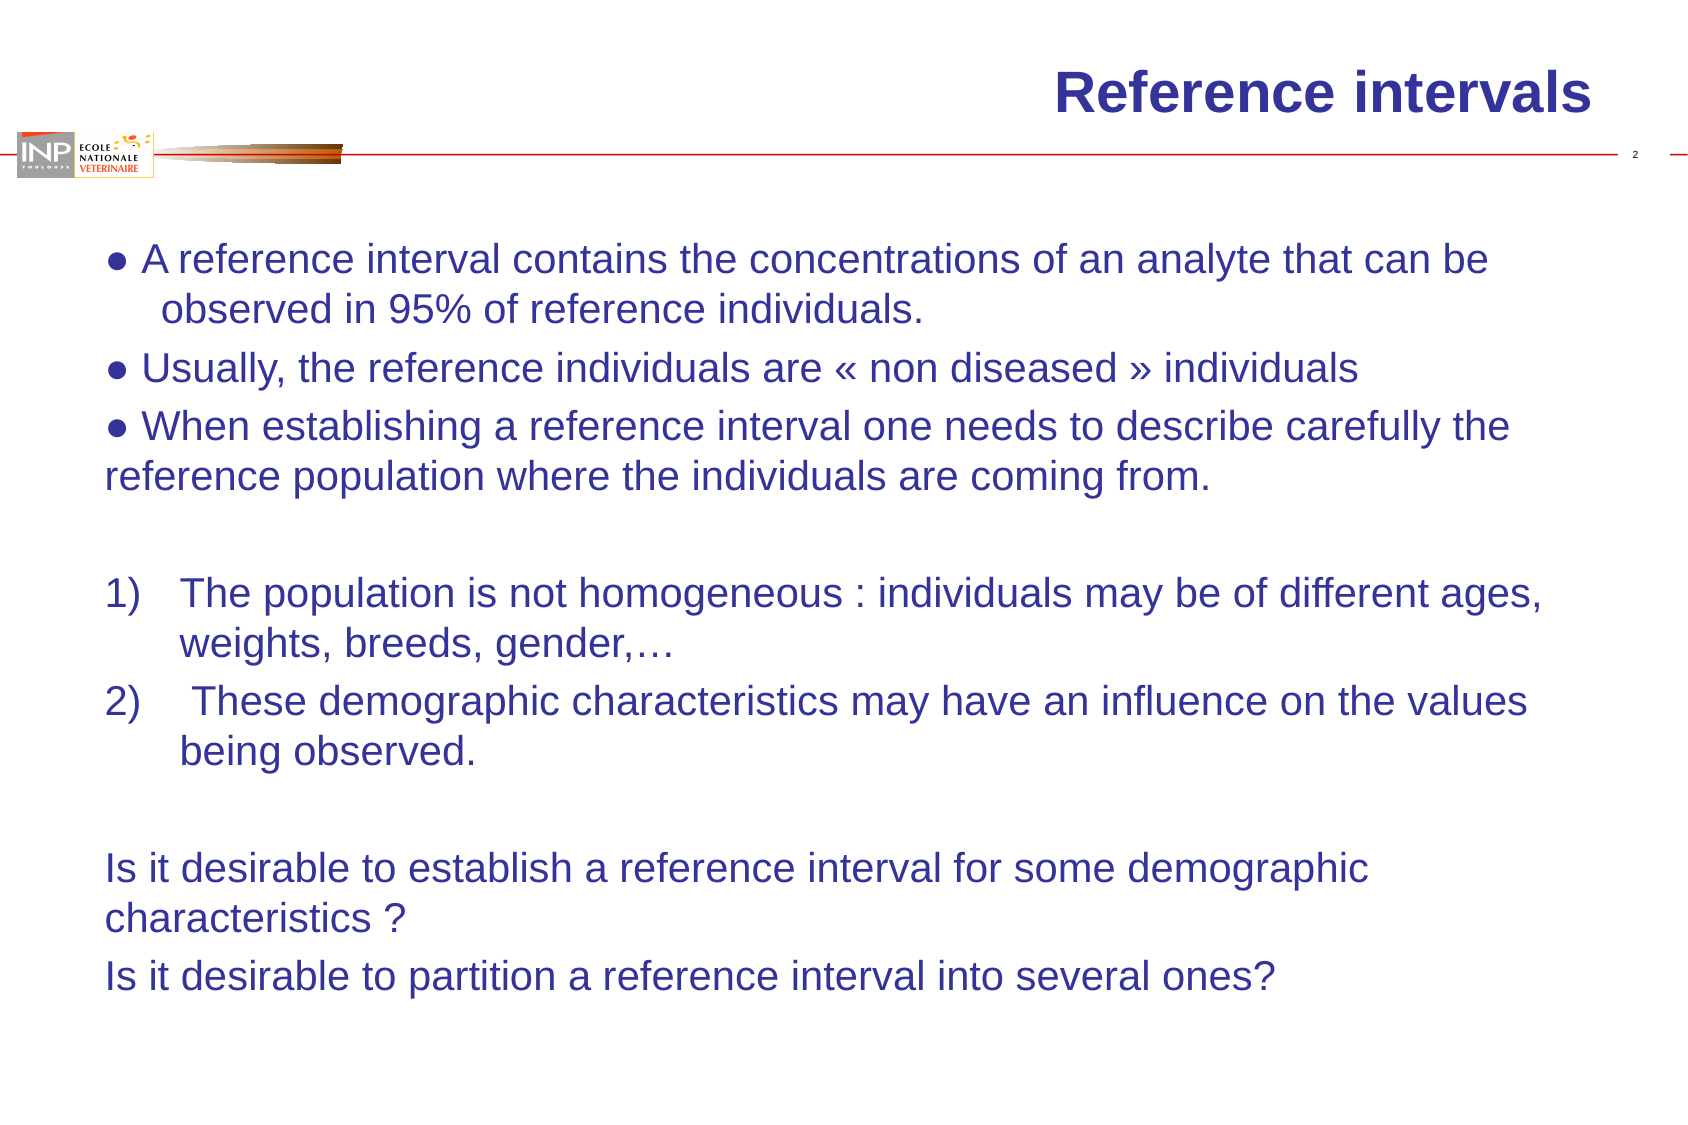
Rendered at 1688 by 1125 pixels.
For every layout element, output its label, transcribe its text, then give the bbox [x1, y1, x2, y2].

picture [17, 132, 154, 178]
list ● A reference interval contains the concentrations of an analyte that can be observed in 95% of reference individuals. ● Usually, the reference individuals are « non diseased » individuals ● When establishing a reference interval one needs to describe carefully the reference population where the individuals are coming from. The population is not homogeneous : individuals may be of different ages, weights, breeds, gender,… These demographic characteristics may have an influence on the values being observed. Is it desirable to establish a reference interval for some demographic characteristics ? Is it desirable to partition a reference interval into several ones? [89, 224, 1609, 1059]
title Reference intervals [80, 31, 1609, 147]
